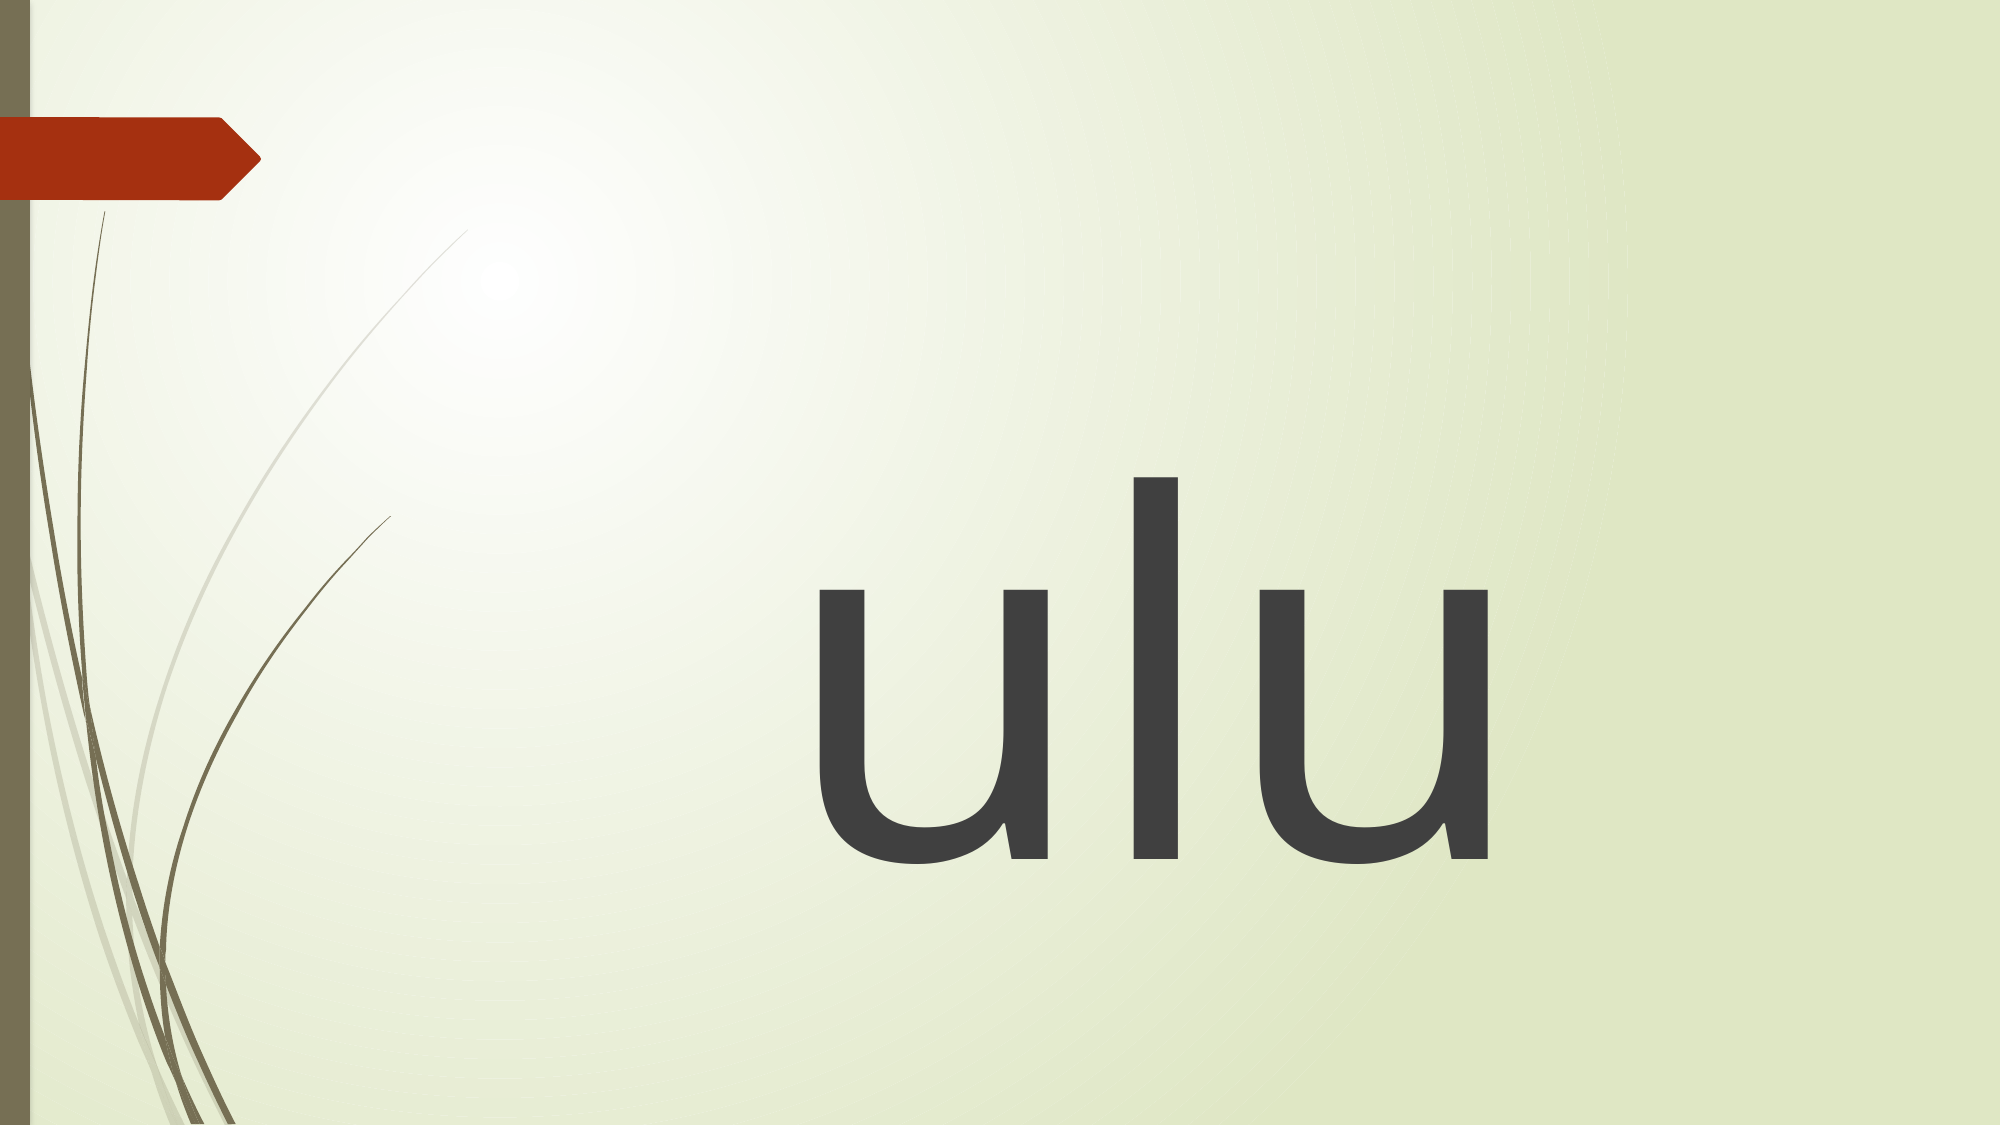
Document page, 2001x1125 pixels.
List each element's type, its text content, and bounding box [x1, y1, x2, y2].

list ulu [424, 350, 1888, 970]
